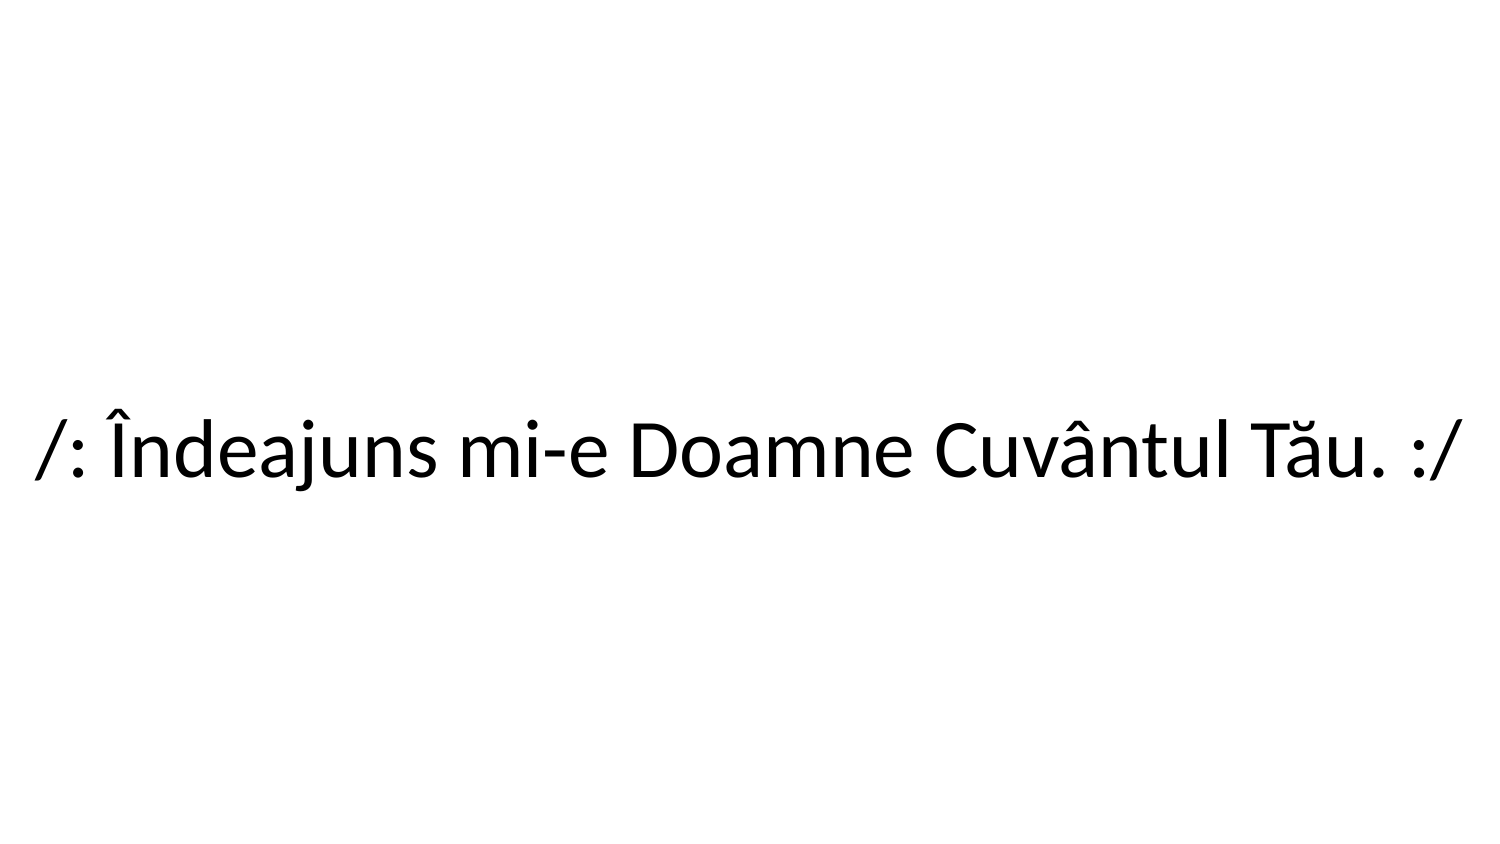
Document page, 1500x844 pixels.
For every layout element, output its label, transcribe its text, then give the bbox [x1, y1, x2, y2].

text_box /: Îndeajuns mi-e Doamne Cuvântul Tău. :/ [21, 341, 1479, 502]
